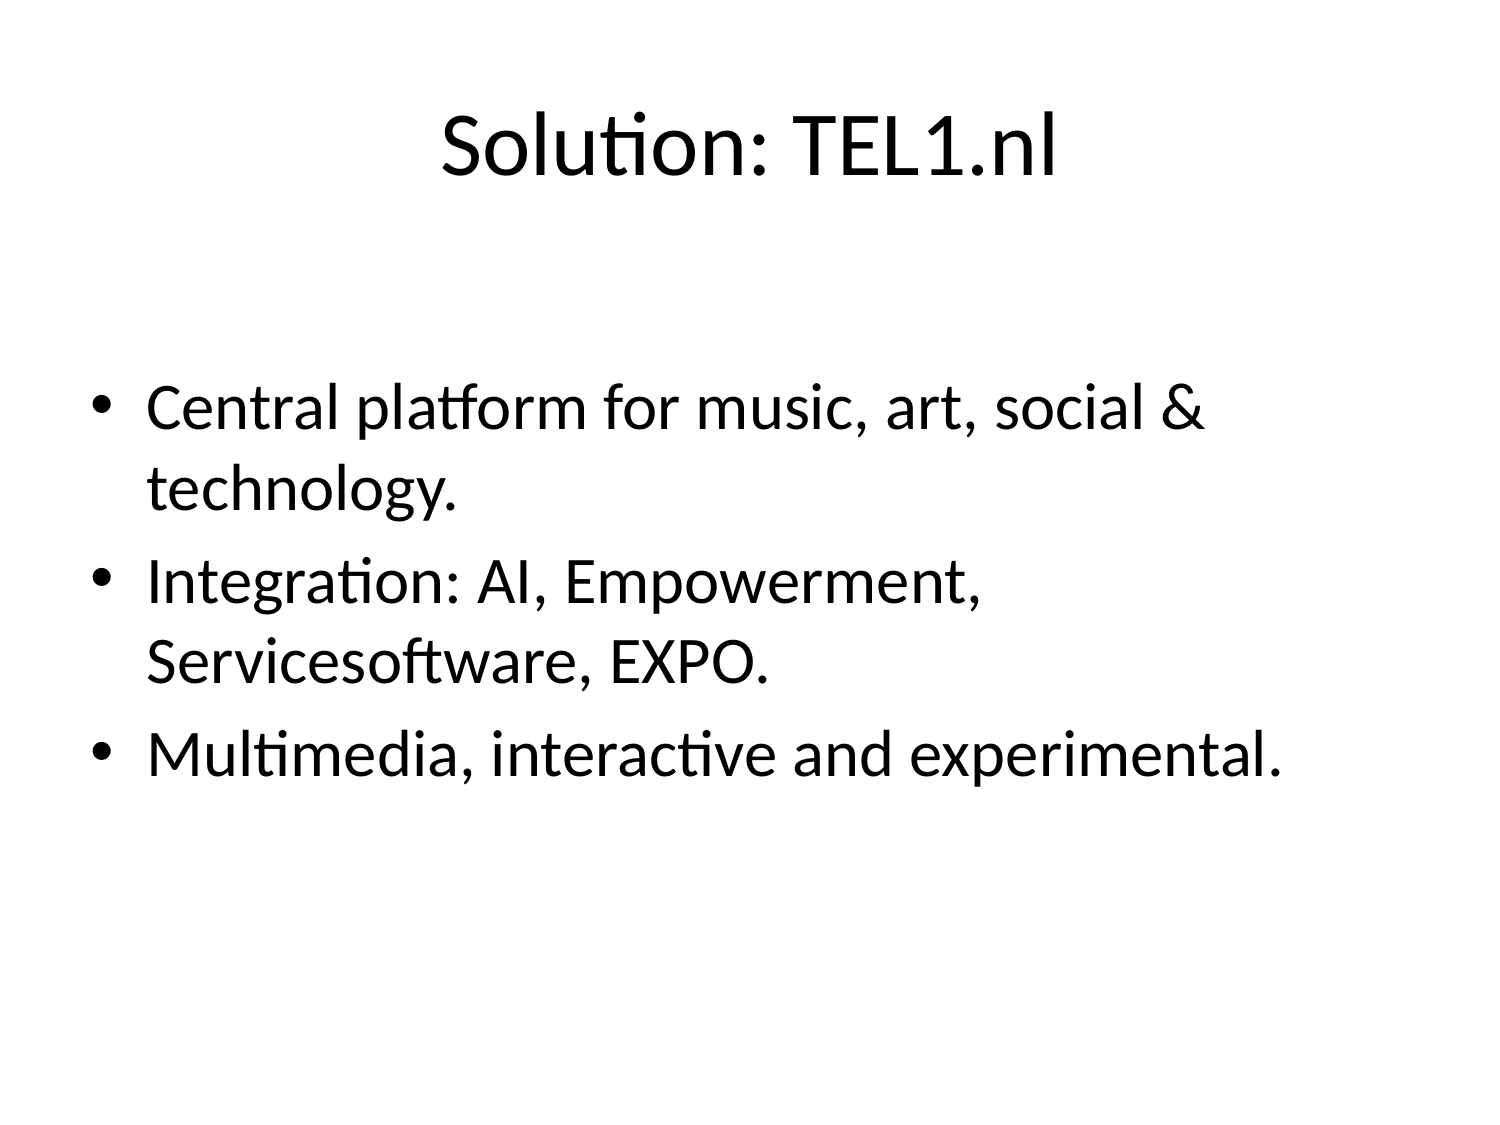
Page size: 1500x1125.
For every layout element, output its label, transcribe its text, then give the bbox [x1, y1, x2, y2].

list Central platform for music, art, social & technology. Integration: AI, Empowerment, Servicesoftware, EXPO. Multimedia, interactive and experimental. [75, 262, 1425, 1005]
title Solution: TEL1.nl [75, 45, 1425, 233]
